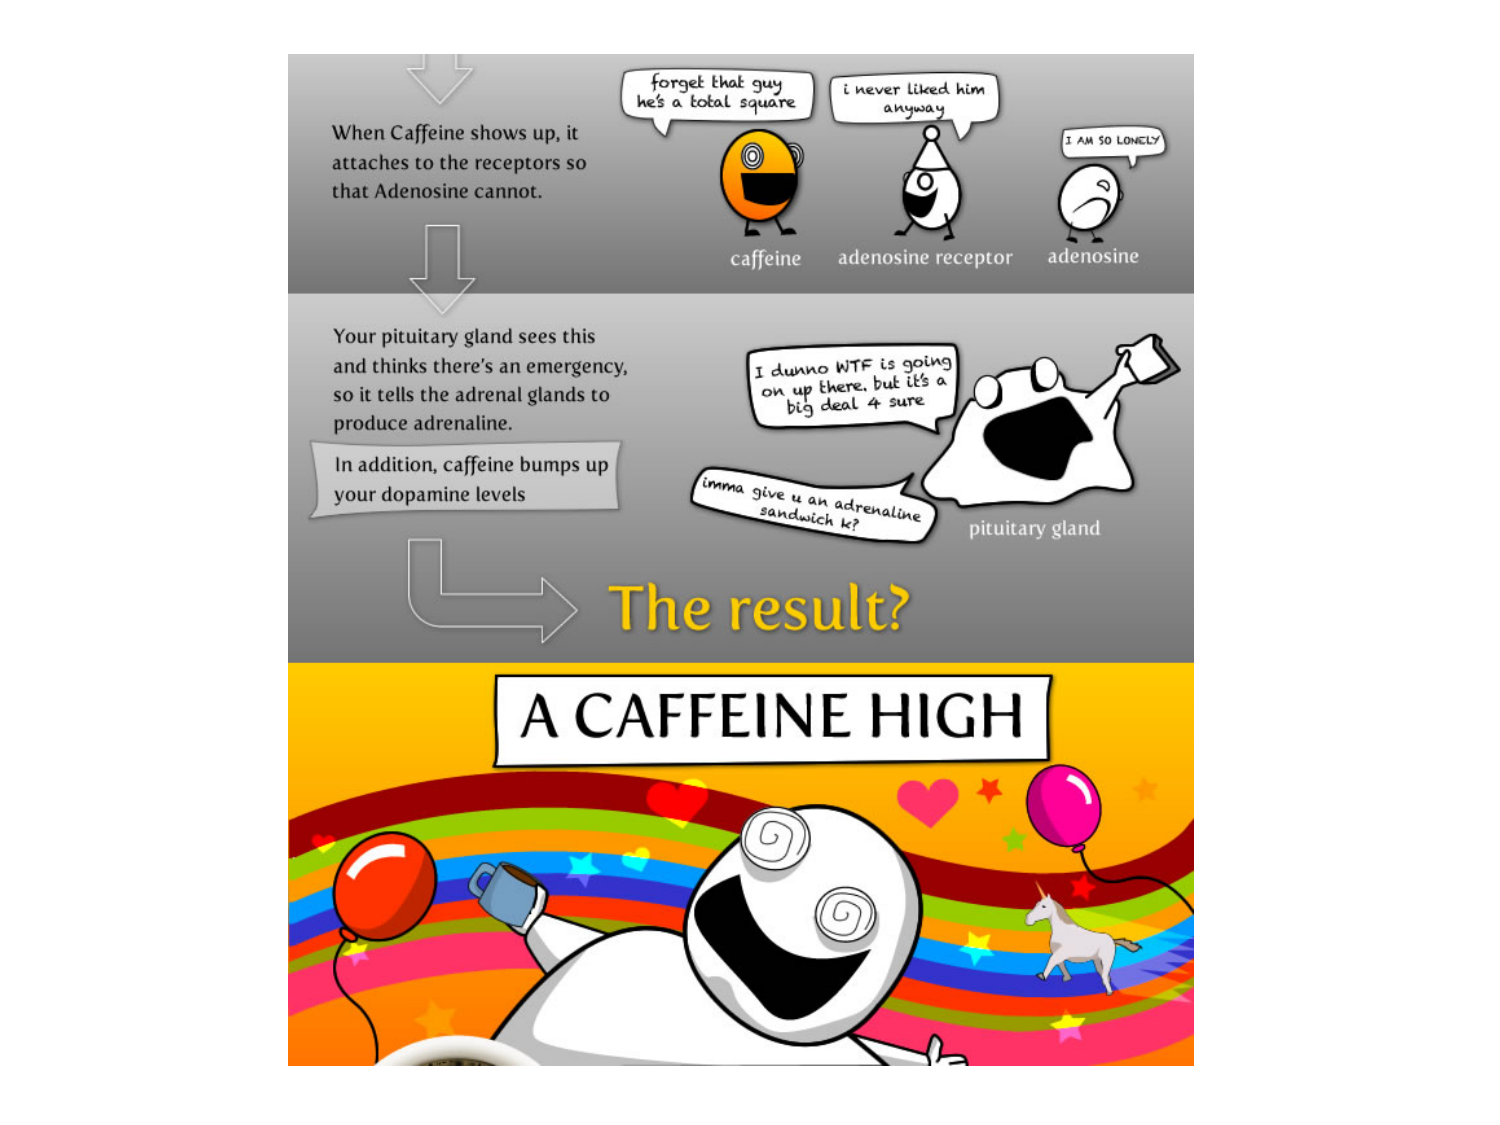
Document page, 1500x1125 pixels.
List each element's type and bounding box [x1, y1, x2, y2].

picture [287, 54, 1195, 1066]
